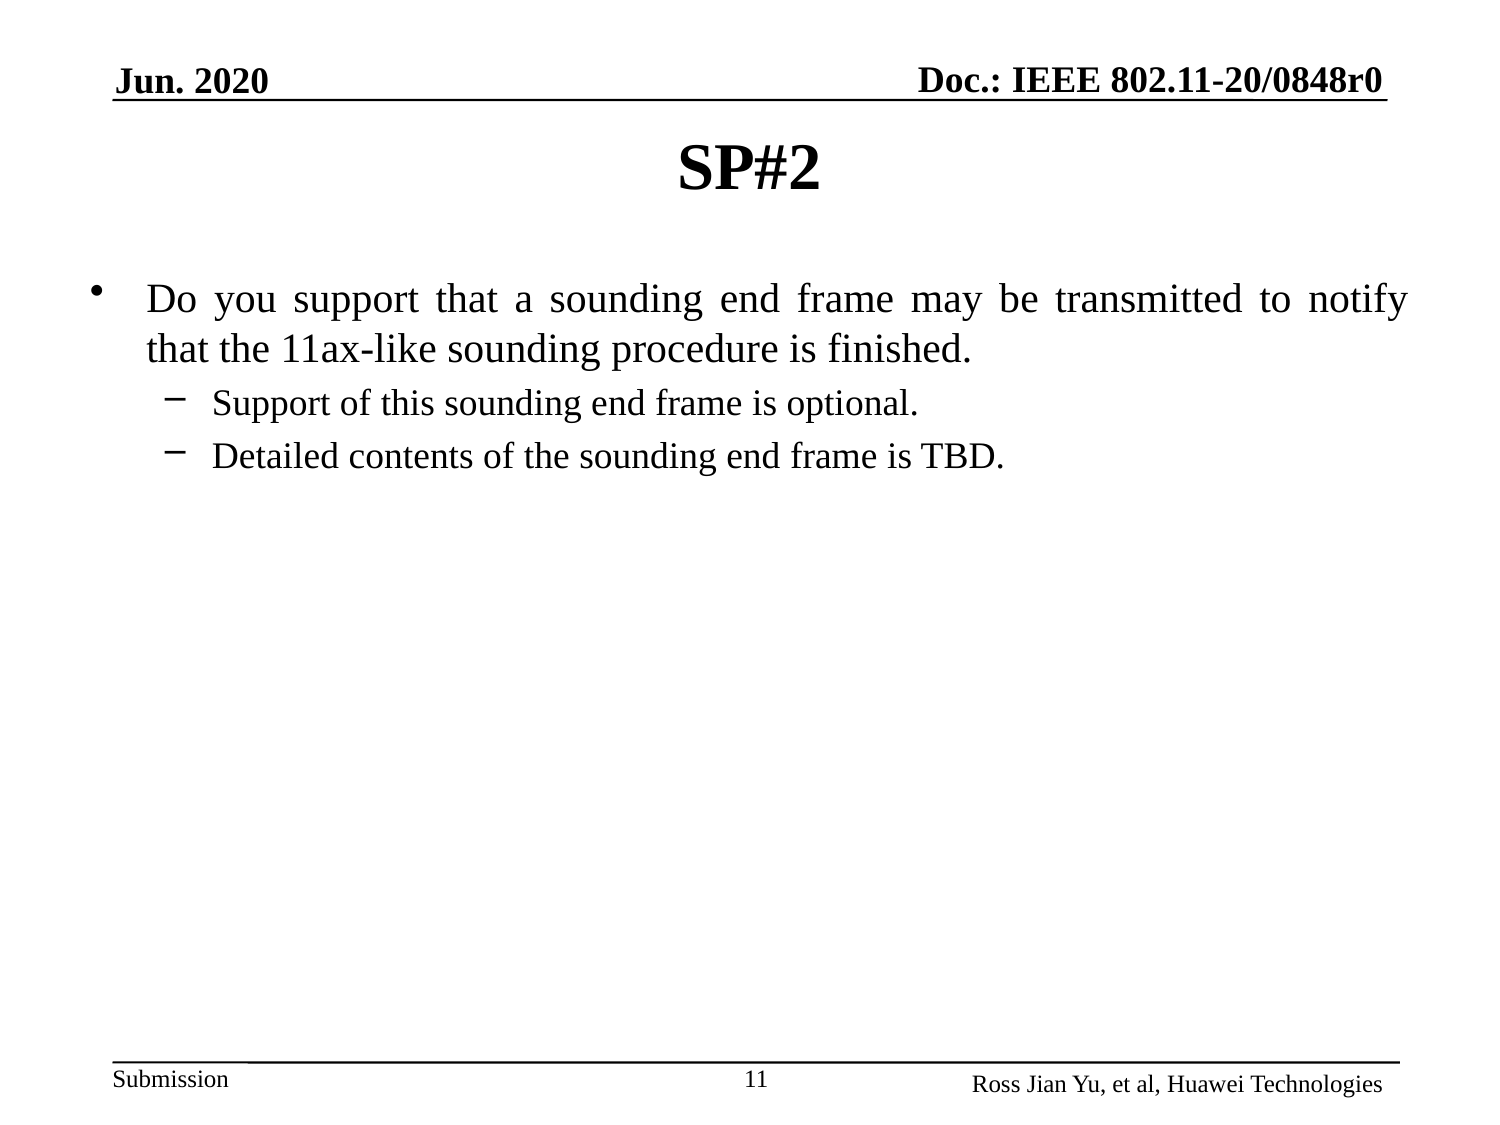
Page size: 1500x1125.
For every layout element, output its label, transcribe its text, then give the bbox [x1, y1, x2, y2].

slide_number 11 [741, 1061, 772, 1093]
title SP#2 [74, 67, 1425, 258]
list Do you support that a sounding end frame may be transmitted to notify that the 11ax-like sounding procedure is finished. Support of this sounding end frame is optional. Detailed contents of the sounding end frame is TBD. [74, 262, 1425, 1013]
